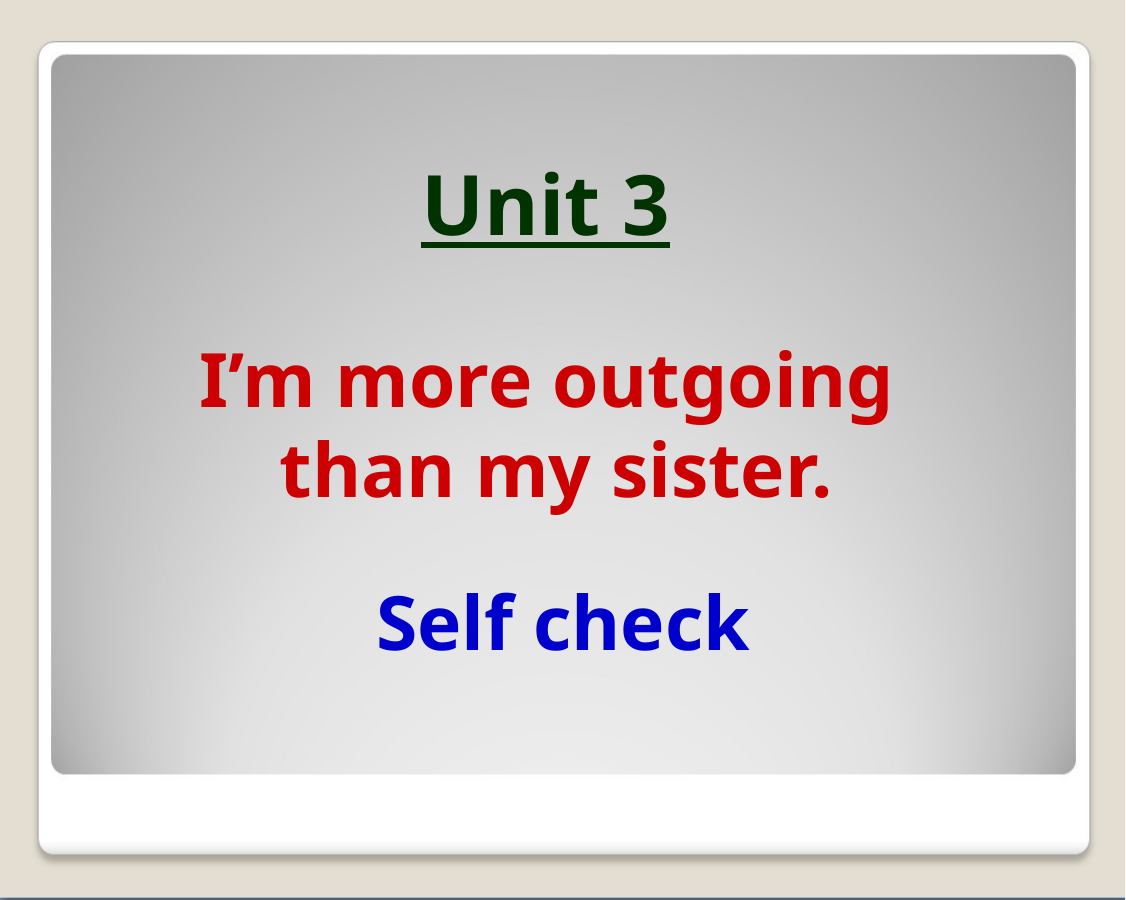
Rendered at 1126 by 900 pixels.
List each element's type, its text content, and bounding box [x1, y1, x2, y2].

text_box Unit 3 I’m more outgoing than my sister. [78, 83, 1036, 581]
picture [0, 0, 1126, 900]
text_box Self check [361, 581, 785, 674]
